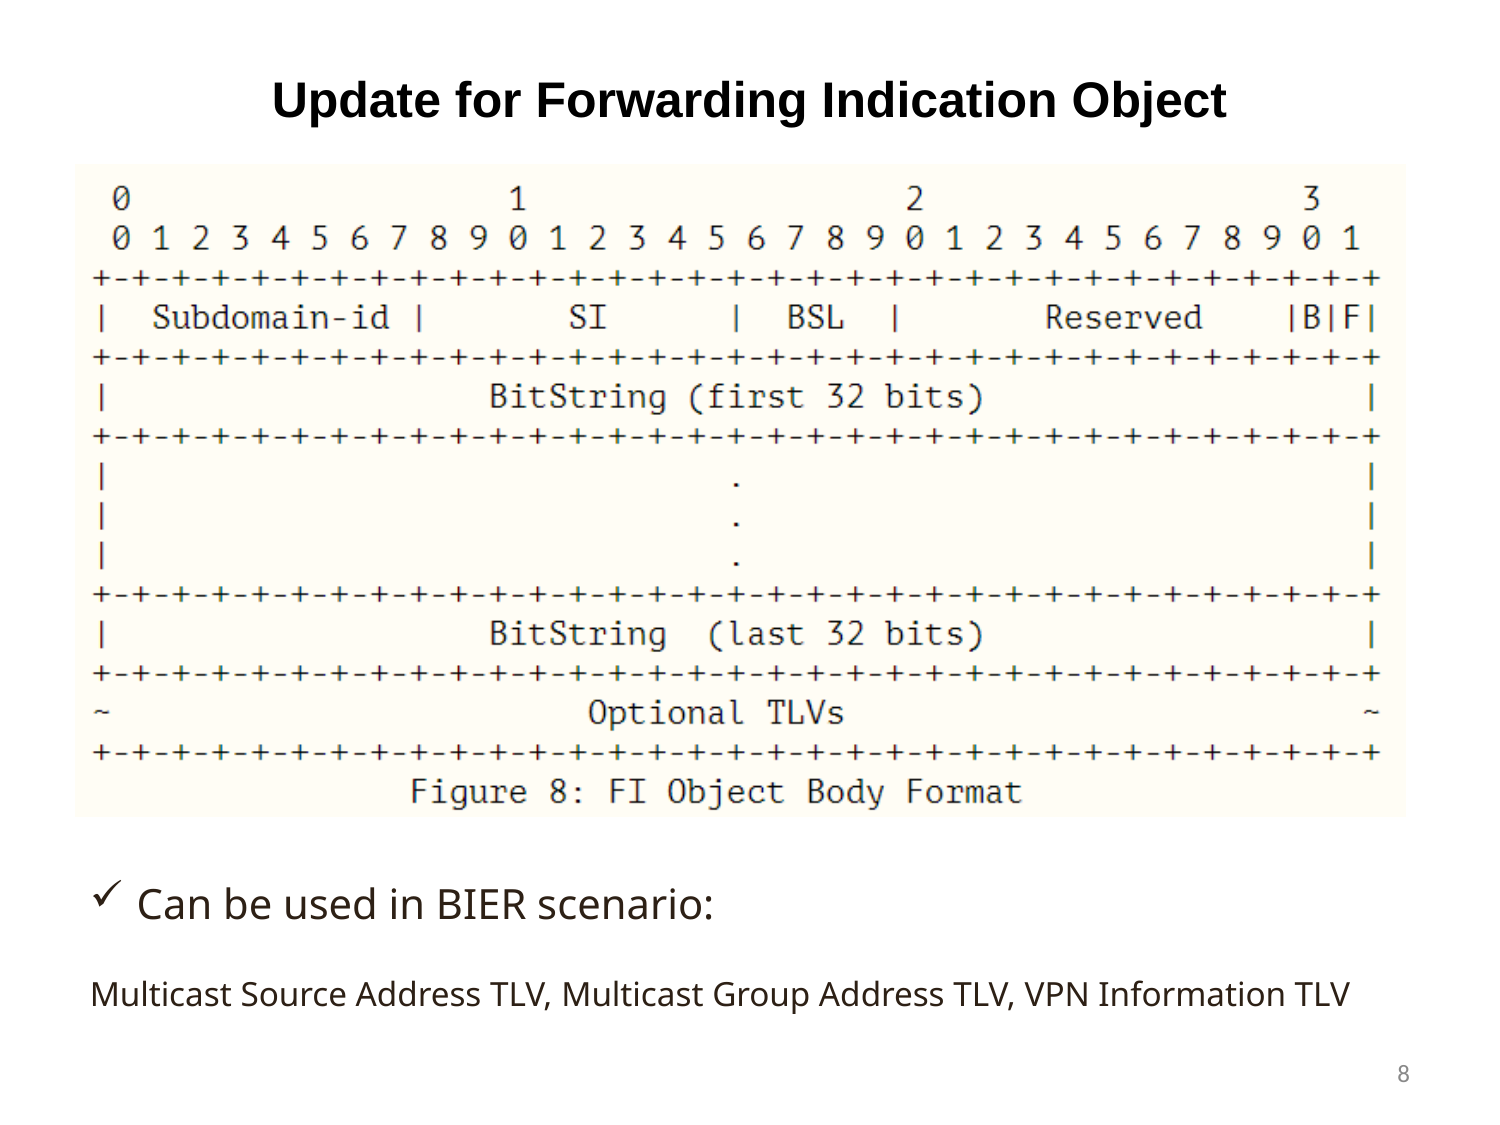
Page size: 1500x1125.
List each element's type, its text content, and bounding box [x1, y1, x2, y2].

slide_number 8 [1074, 1042, 1425, 1103]
title Update for Forwarding Indication Object [74, 30, 1426, 165]
picture [74, 164, 1406, 818]
text_box Can be used in BIER scenario: Multicast Source Address TLV, Multicast Group Address TLV, VPN Information TLV [75, 845, 1473, 1021]
